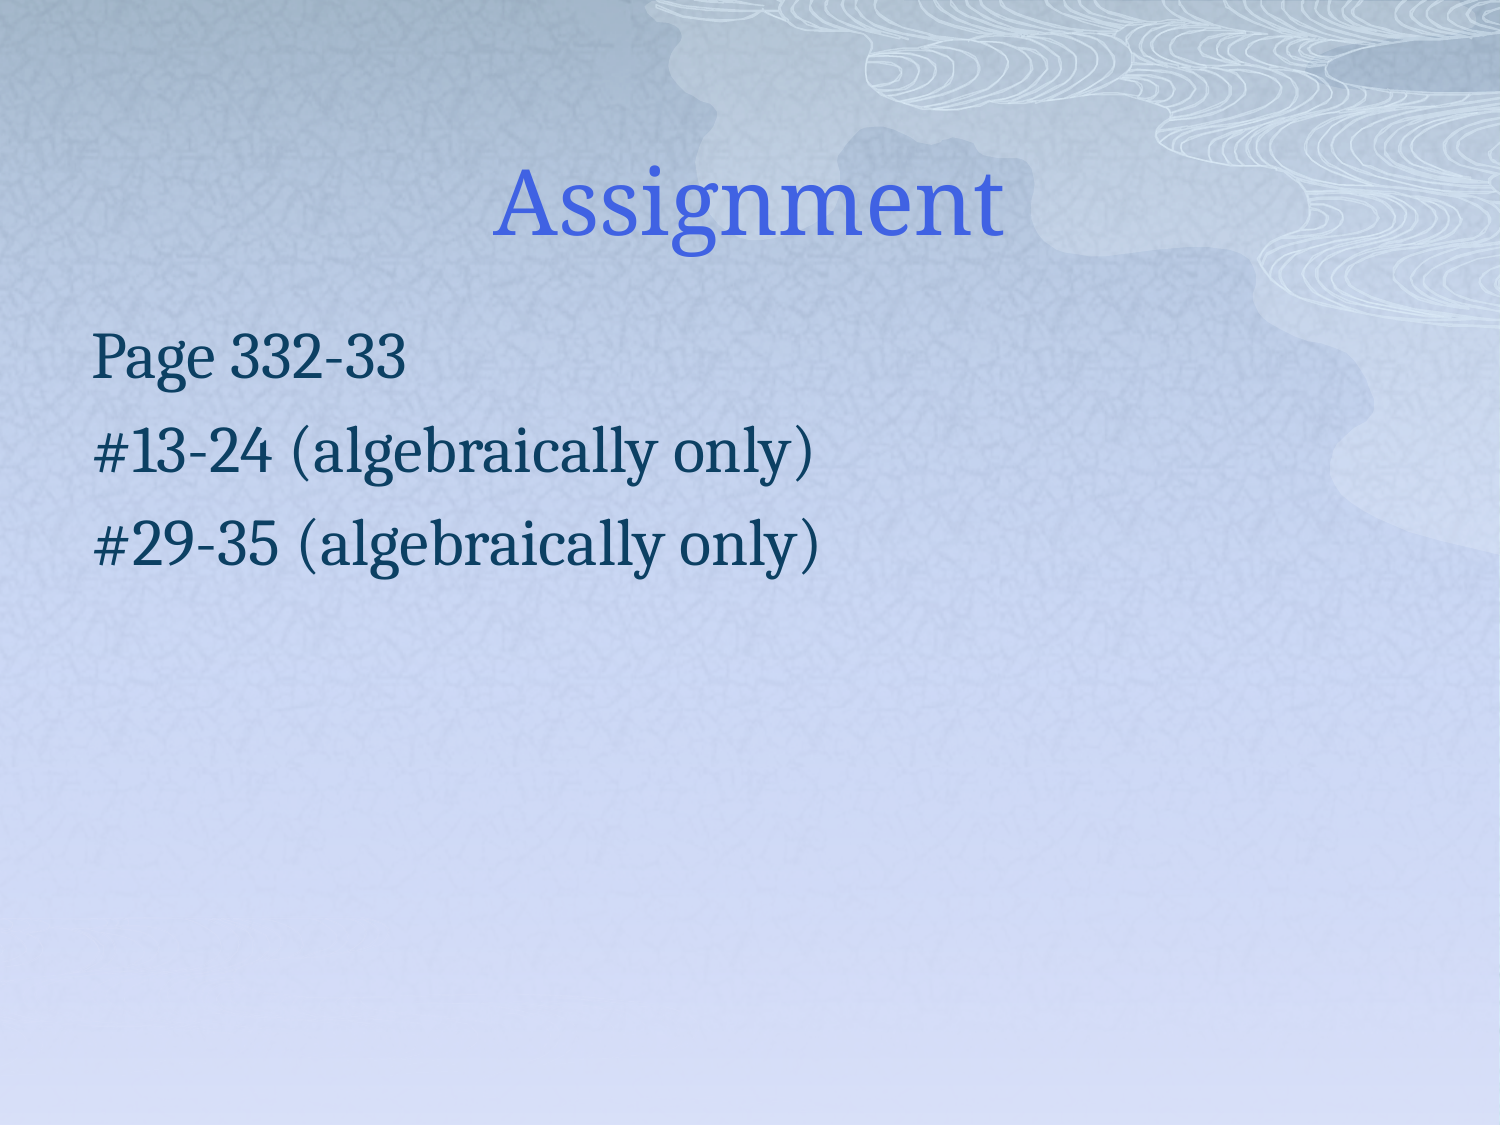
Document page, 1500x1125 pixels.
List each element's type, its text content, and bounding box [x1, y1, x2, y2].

list Page 332-33 #13-24 (algebraically only) #29-35 (algebraically only) [76, 304, 1430, 1032]
title Assignment [75, 105, 1425, 293]
